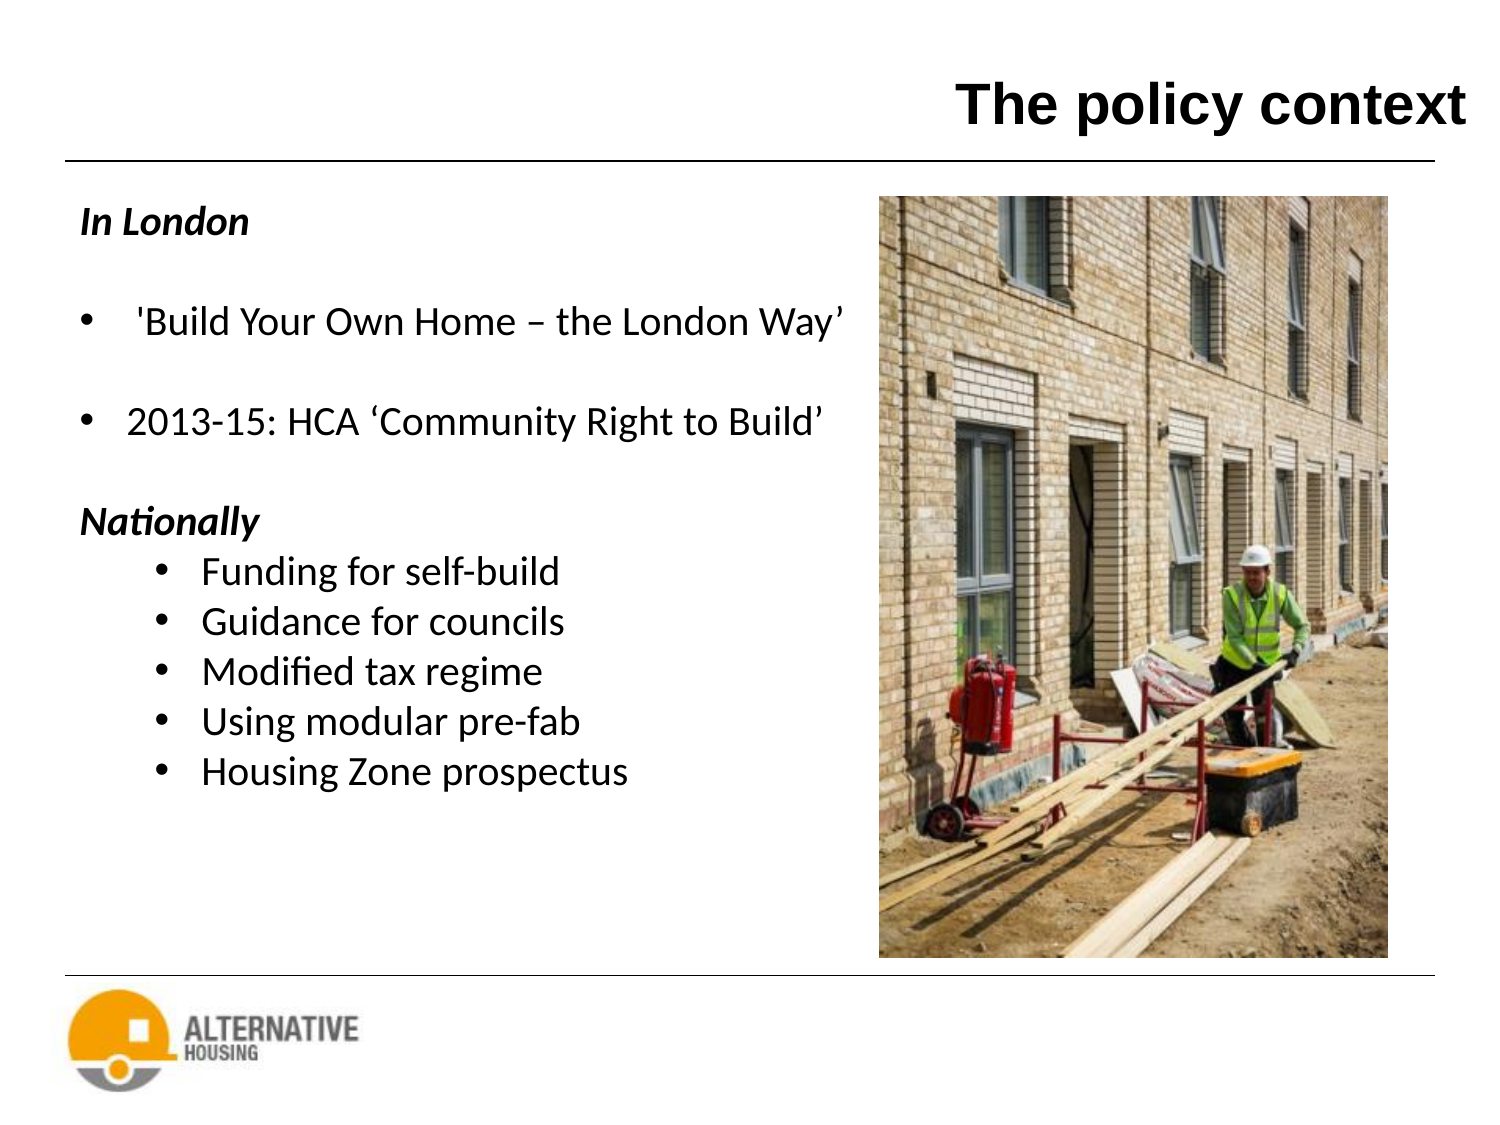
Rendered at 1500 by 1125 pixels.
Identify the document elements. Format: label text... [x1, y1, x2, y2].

picture [51, 981, 442, 1101]
text_box The policy context [277, 58, 1483, 144]
text_box In London 'Build Your Own Home – the London Way’ 2013-15: HCA ‘Community Right to Build’ Nationally Funding for self-build Guidance for councils Modified tax regime Using modular pre-fab Housing Zone prospectus [64, 186, 928, 852]
picture [879, 196, 1389, 958]
